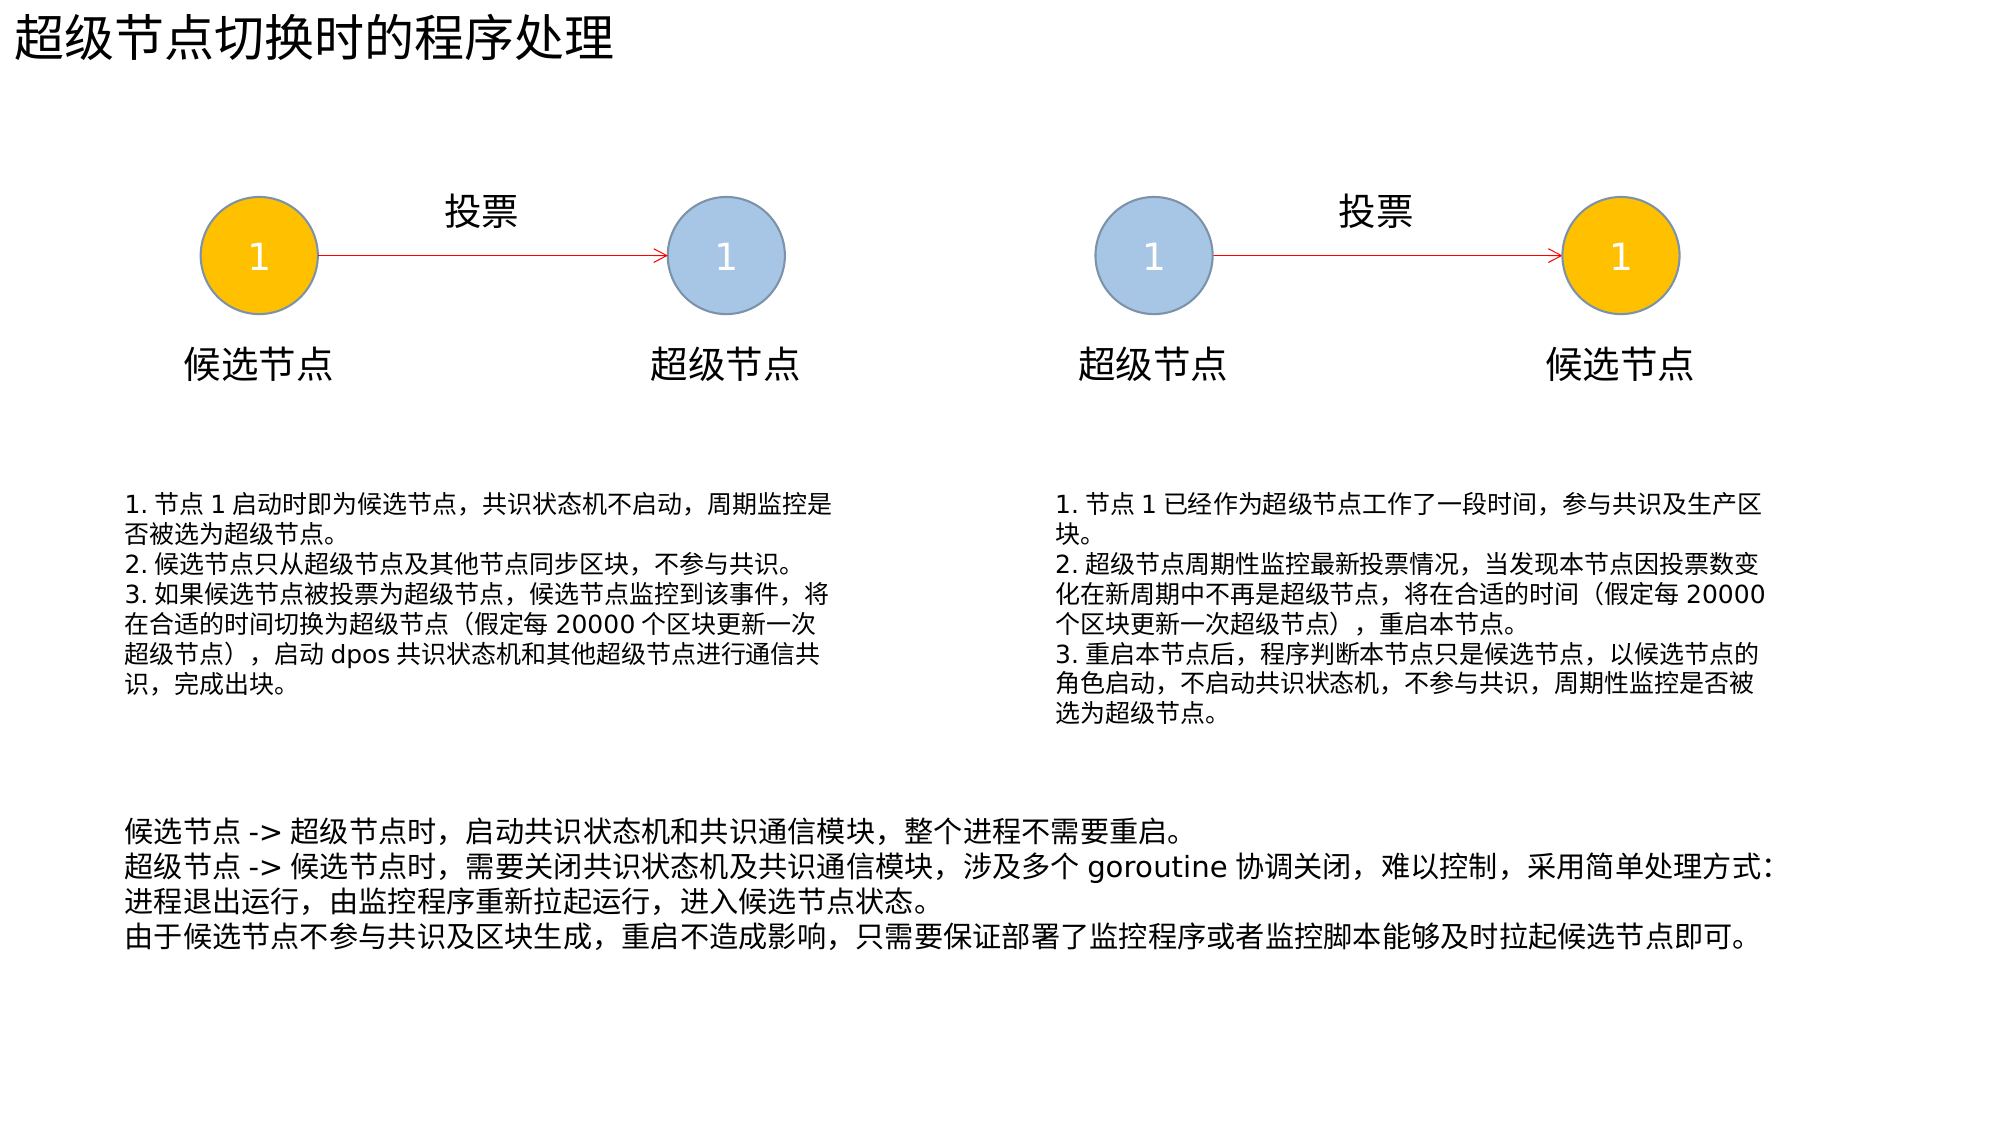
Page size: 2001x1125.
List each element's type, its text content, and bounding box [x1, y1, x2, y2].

text_box 1.节点1已经作为超级节点工作了一段时间，参与共识及生产区块。 2.超级节点周期性监控最新投票情况，当发现本节点因投票数变化在新周期中不再是超级节点，将在合适的时间（假定每20000个区块更新一次超级节点），重启本节点。 3.重启本节点后，程序判断本节点只是候选节点，以候选节点的角色启动，不启动共识状态机，不参与共识，周期性监控是否被选为超级节点。 [1040, 481, 1785, 736]
text_box 超级节点 [1063, 333, 1245, 394]
text_box 超级节点 [635, 333, 818, 394]
text_box 1 [1094, 195, 1214, 316]
text_box 候选节点->超级节点时，启动共识状态机和共识通信模块，整个进程不需要重启。 超级节点->候选节点时，需要关闭共识状态机及共识通信模块，涉及多个goroutine协调关闭，难以控制，采用简单处理方式：进程退出运行，由监控程序重新拉起运行，进入候选节点状态。 由于候选节点不参与共识及区块生成，重启不造成影响，只需要保证部署了监控程序或者监控脚本能够及时拉起候选节点即可。 [109, 805, 1785, 961]
text_box 候选节点 [1530, 333, 1712, 394]
text_box 1.节点1启动时即为候选节点，共识状态机不启动，周期监控是否被选为超级节点。 2.候选节点只从超级节点及其他节点同步区块，不参与共识。 3.如果候选节点被投票为超级节点，候选节点监控到该事件，将在合适的时间切换为超级节点（假定每20000个区块更新一次超级节点），启动dpos共识状态机和其他超级节点进行通信共识，完成出块。 [109, 481, 854, 706]
text_box 1 [666, 195, 786, 316]
text_box 1 [1561, 195, 1681, 316]
text_box 投票 [429, 180, 535, 241]
text_box 投票 [1324, 180, 1429, 241]
text_box 1 [199, 195, 319, 316]
text_box 超级节点切换时的程序处理 [0, 0, 630, 74]
text_box 候选节点 [168, 333, 350, 394]
